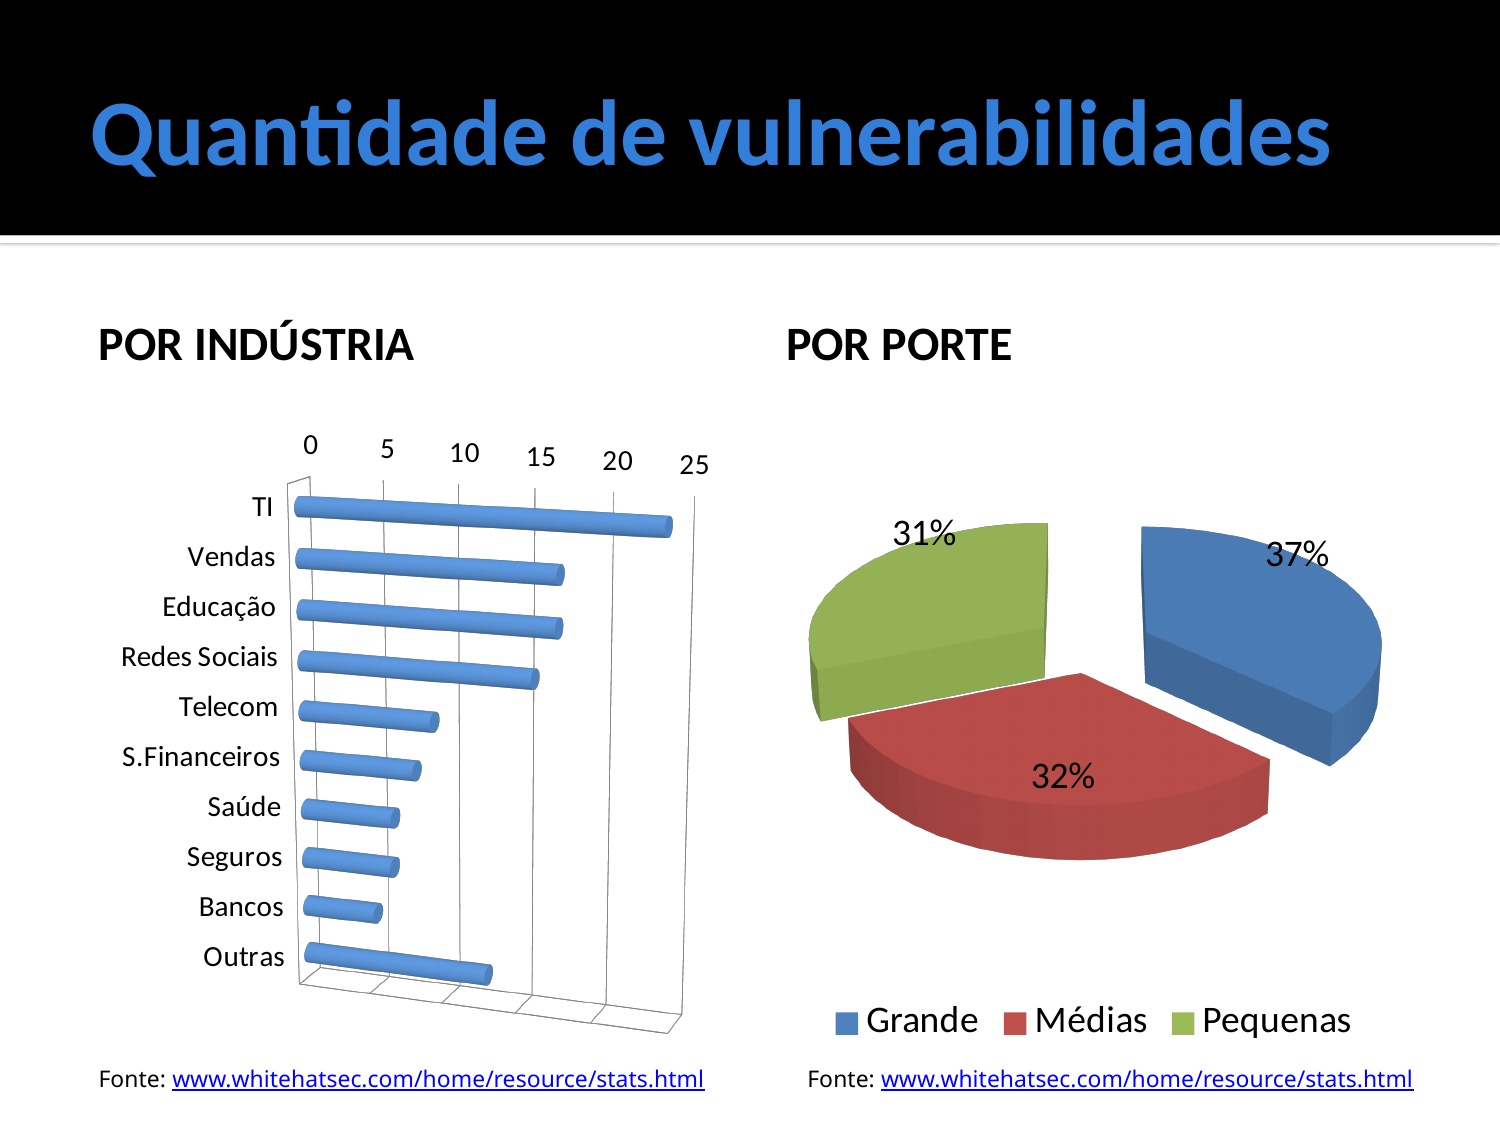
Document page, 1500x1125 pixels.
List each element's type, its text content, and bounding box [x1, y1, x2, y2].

chart [761, 401, 1425, 1050]
text_box Fonte: www.whitehatsec.com/home/resource/stats.html [792, 1056, 1429, 1103]
text_box Fonte: www.whitehatsec.com/home/resource/stats.html [83, 1058, 720, 1103]
title Quantidade de vulnerabilidades [75, 24, 1425, 231]
chart [74, 401, 738, 1050]
list Por Indústria [75, 278, 738, 396]
list Por porte [761, 278, 1425, 396]
